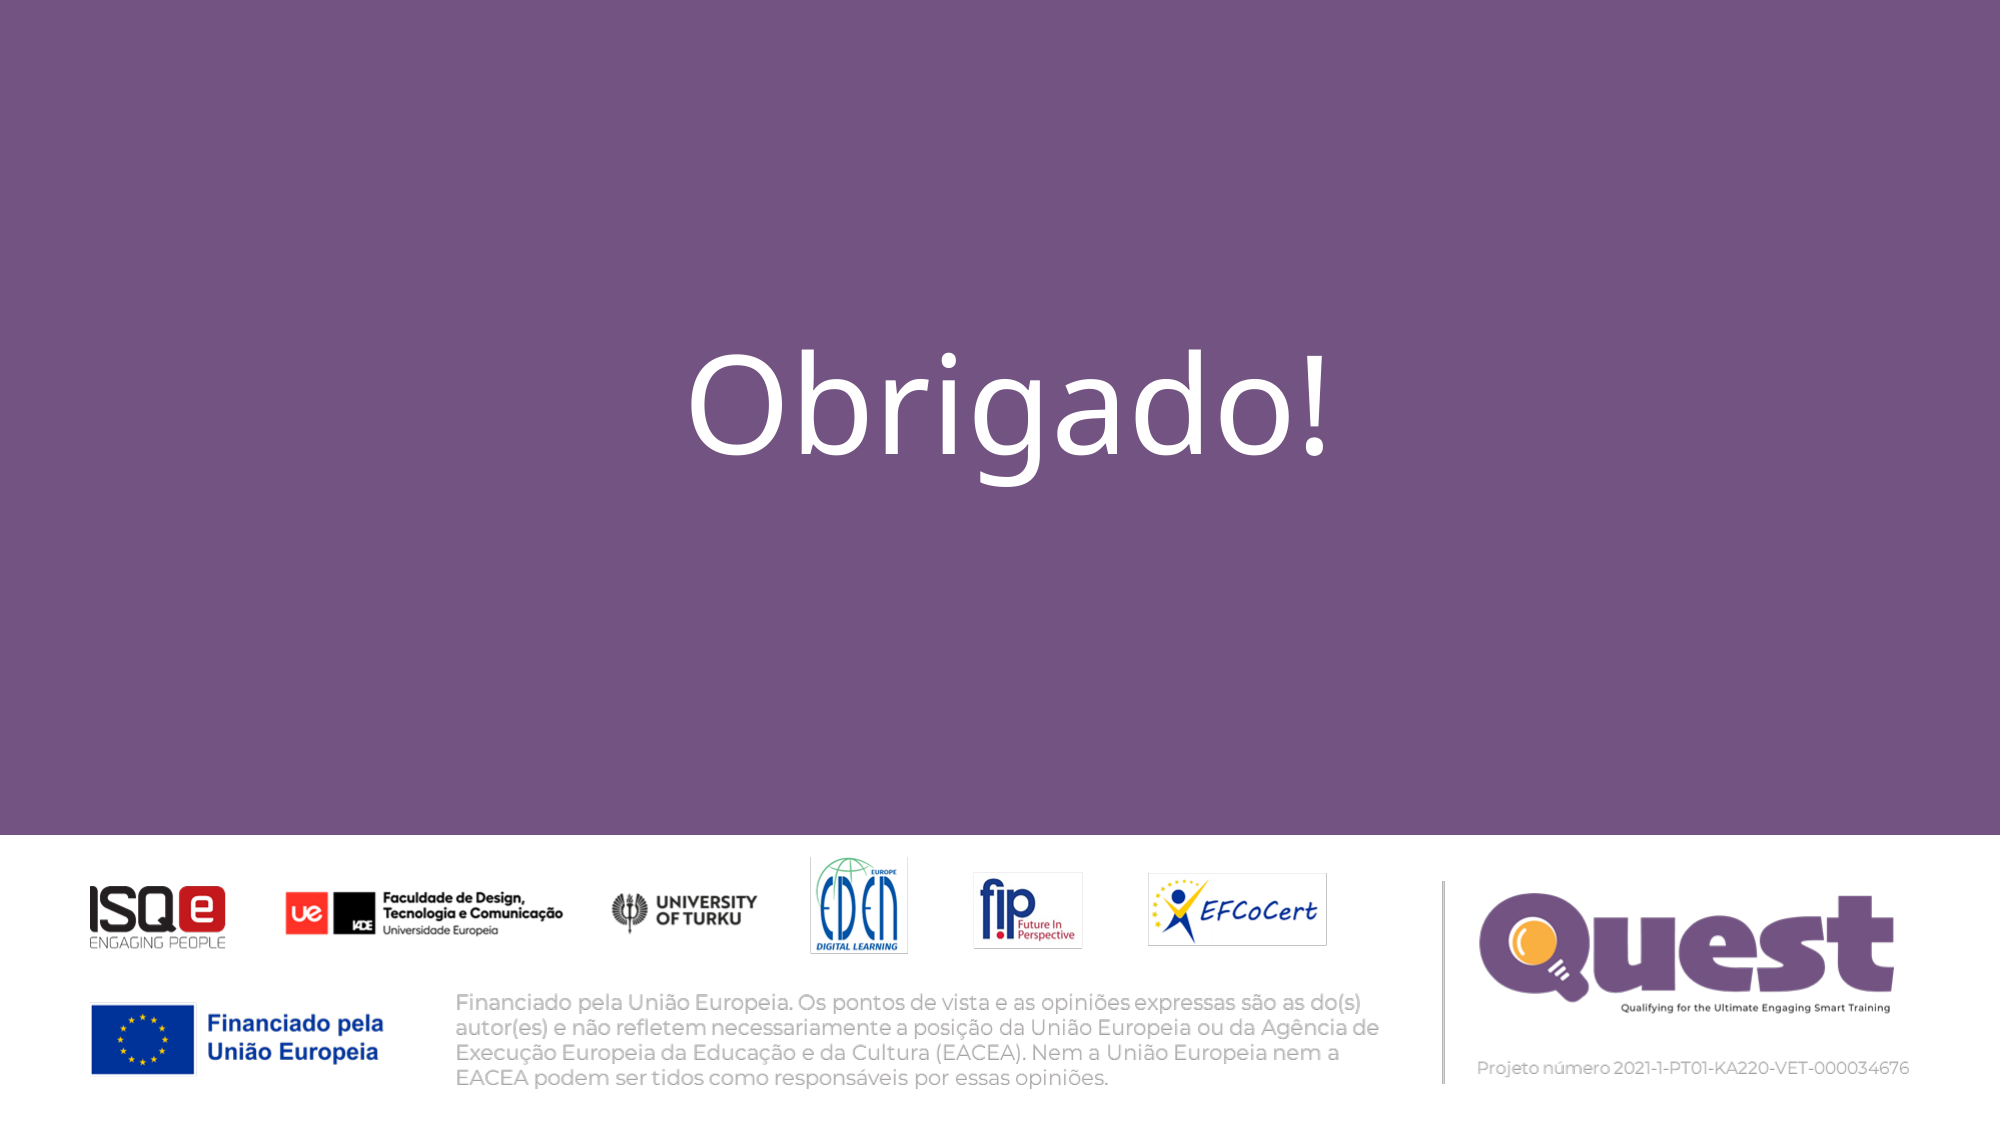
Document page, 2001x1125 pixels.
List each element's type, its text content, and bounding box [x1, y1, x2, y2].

text_box Obrigado! [588, 309, 1429, 490]
picture [86, 857, 1943, 1103]
text_box [0, 0, 2000, 835]
text_box [0, 835, 2000, 1125]
